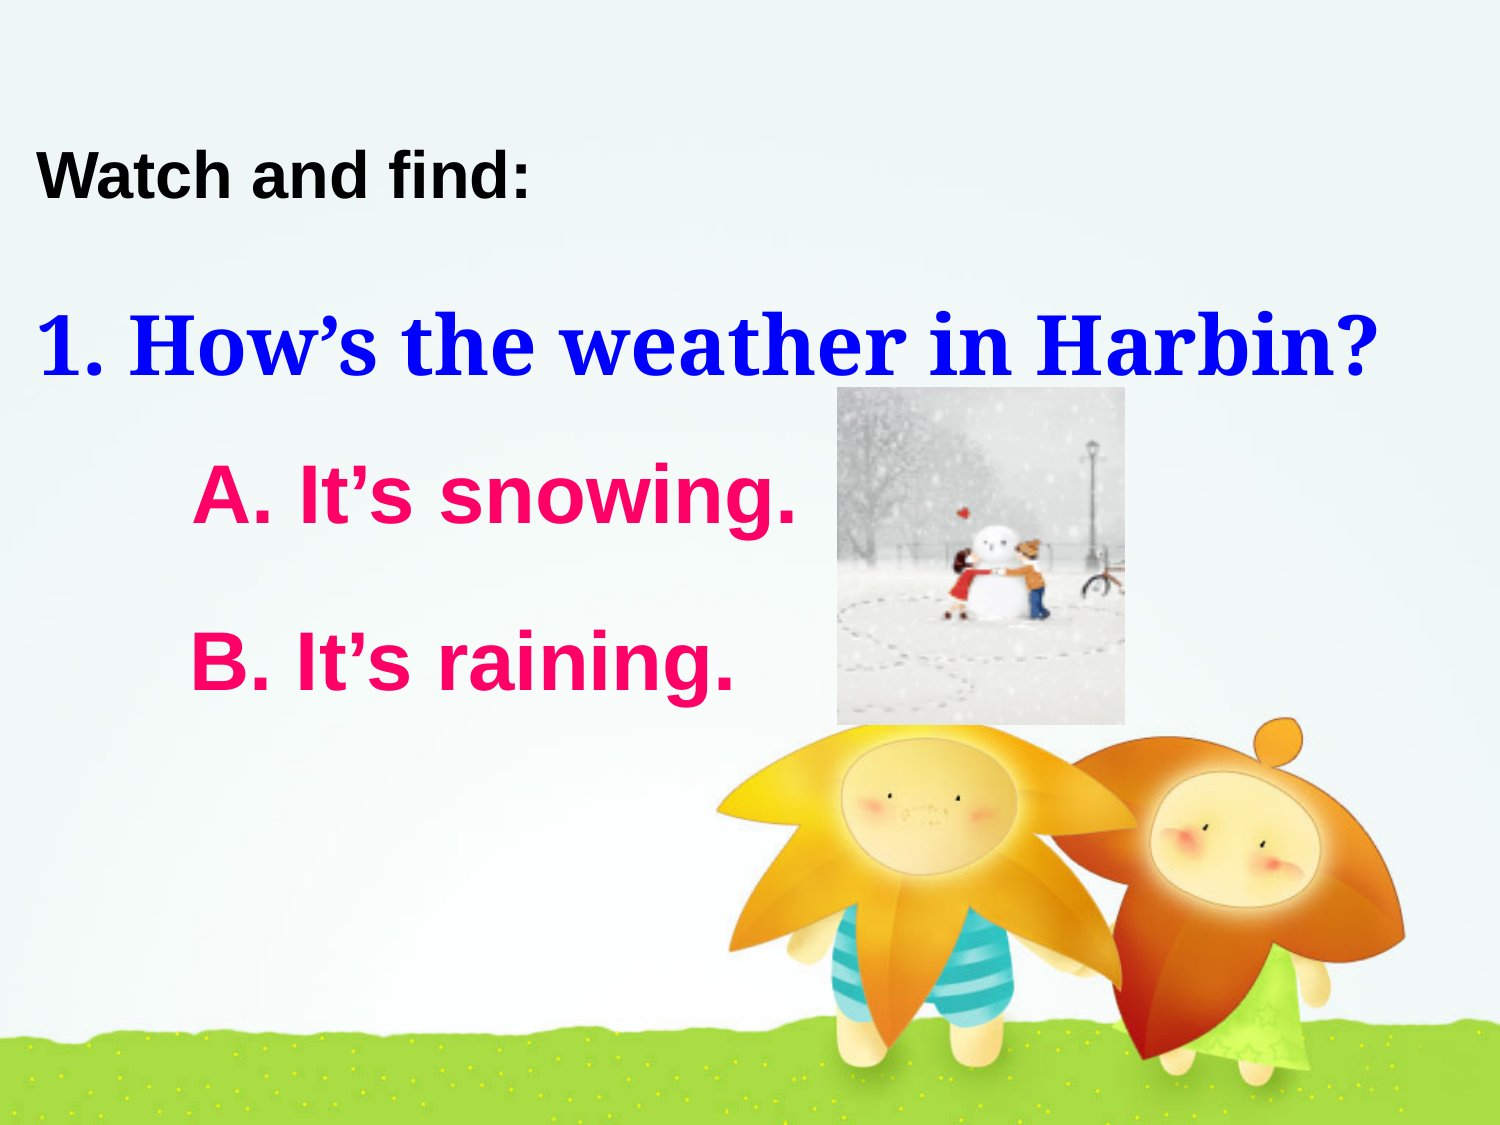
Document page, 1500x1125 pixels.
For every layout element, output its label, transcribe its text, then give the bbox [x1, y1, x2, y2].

text_box Watch and find: 1. How’s the weather in Harbin? [21, 124, 1398, 500]
text_box A. It’s snowing. [176, 433, 815, 548]
picture [0, 0, 1500, 1125]
text_box B. It’s raining. [174, 600, 837, 715]
footer [512, 1024, 988, 1103]
